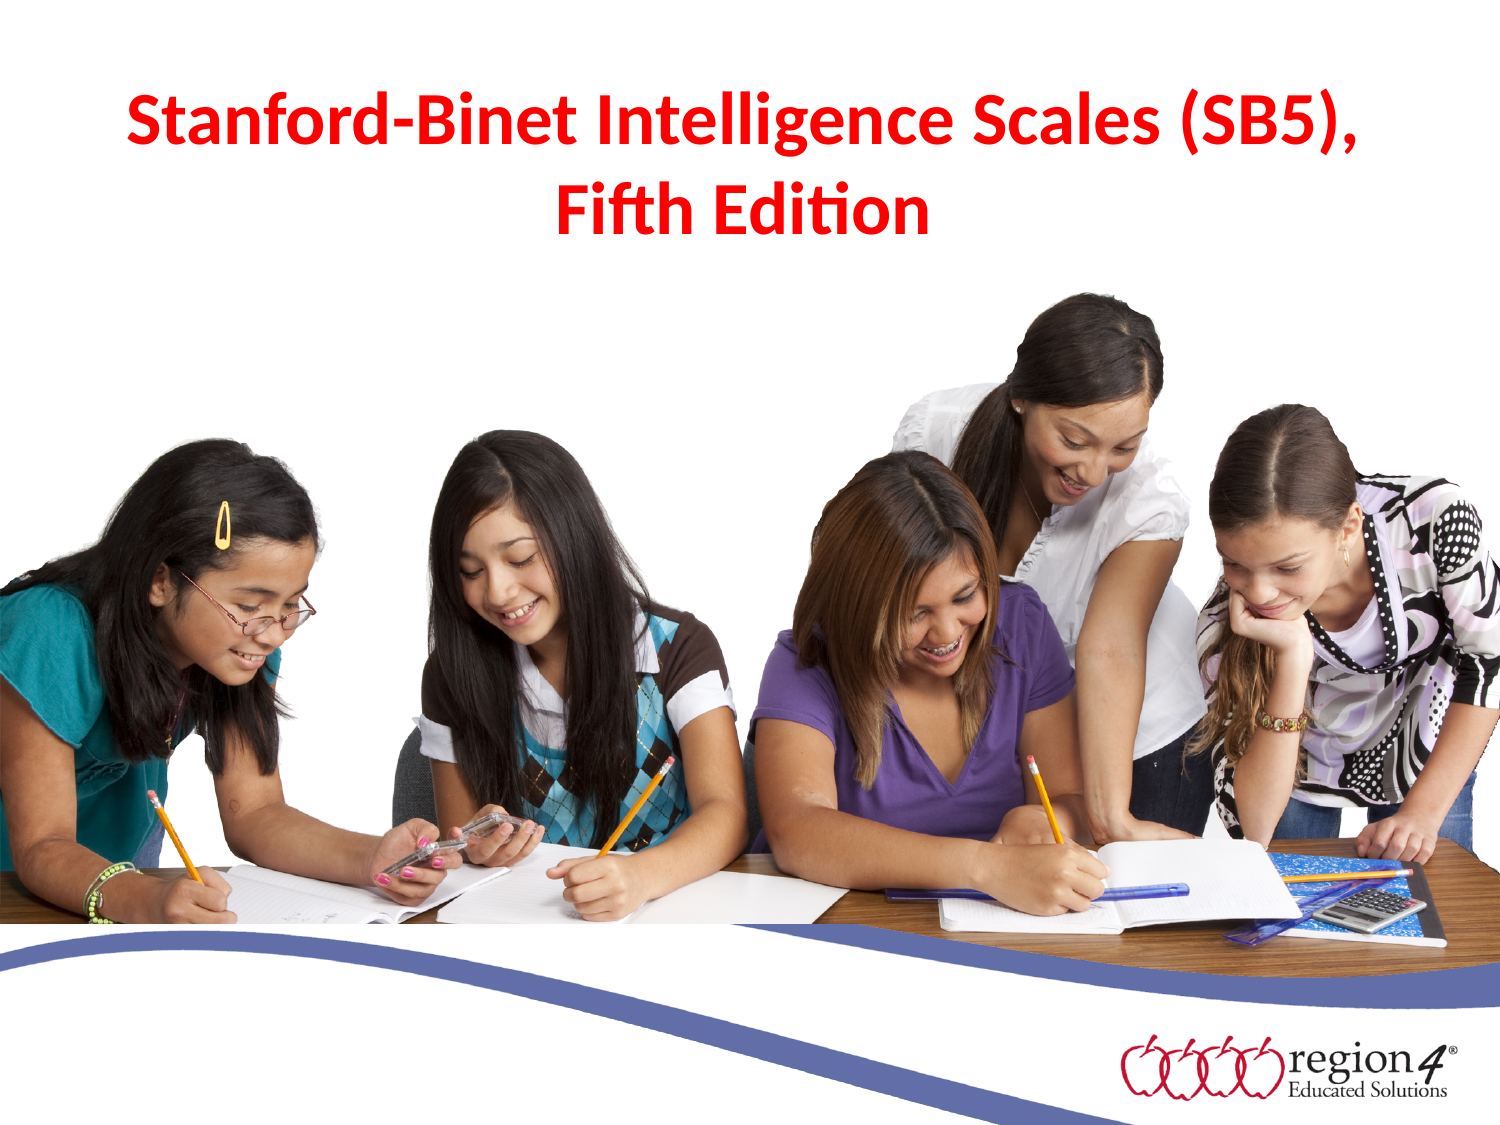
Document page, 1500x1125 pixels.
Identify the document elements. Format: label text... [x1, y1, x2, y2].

picture [0, 262, 1500, 1125]
text_box Stanford-Binet Intelligence Scales (SB5), Fifth Edition [99, 62, 1388, 258]
